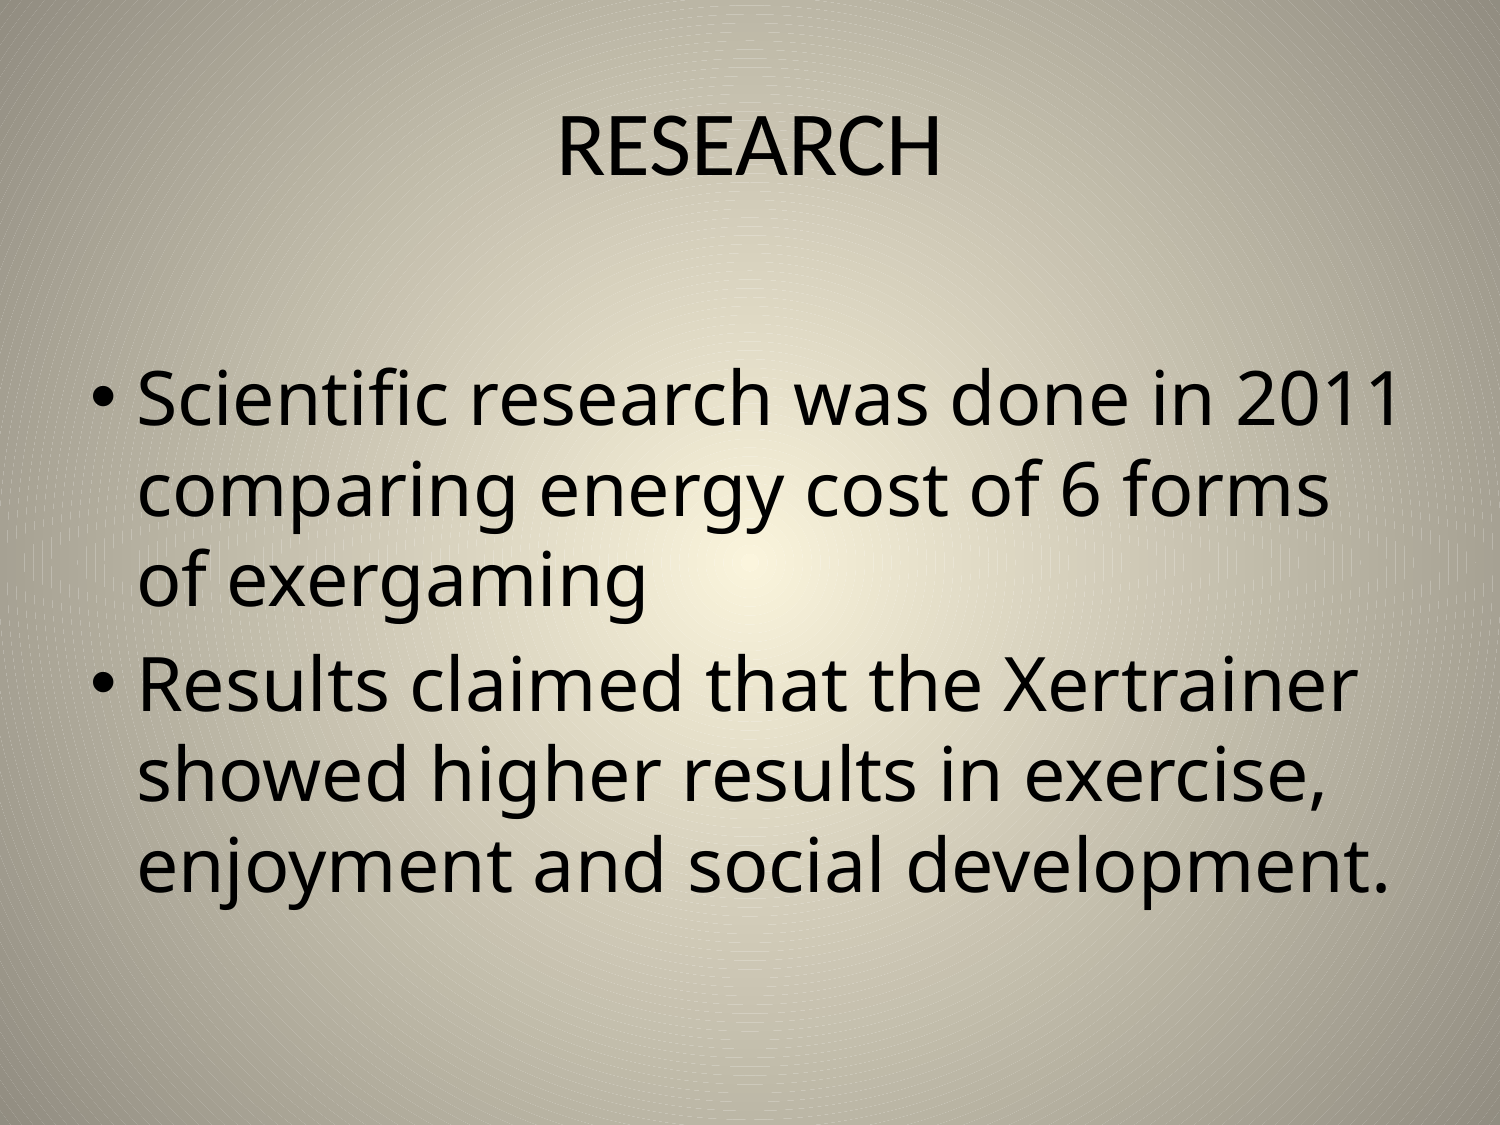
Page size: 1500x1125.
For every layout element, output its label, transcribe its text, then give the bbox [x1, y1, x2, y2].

list Scientific research was done in 2011 comparing energy cost of 6 forms of exergaming Results claimed that the Xertrainer showed higher results in exercise, enjoyment and social development. [75, 262, 1425, 1005]
title RESEARCH [75, 45, 1425, 233]
